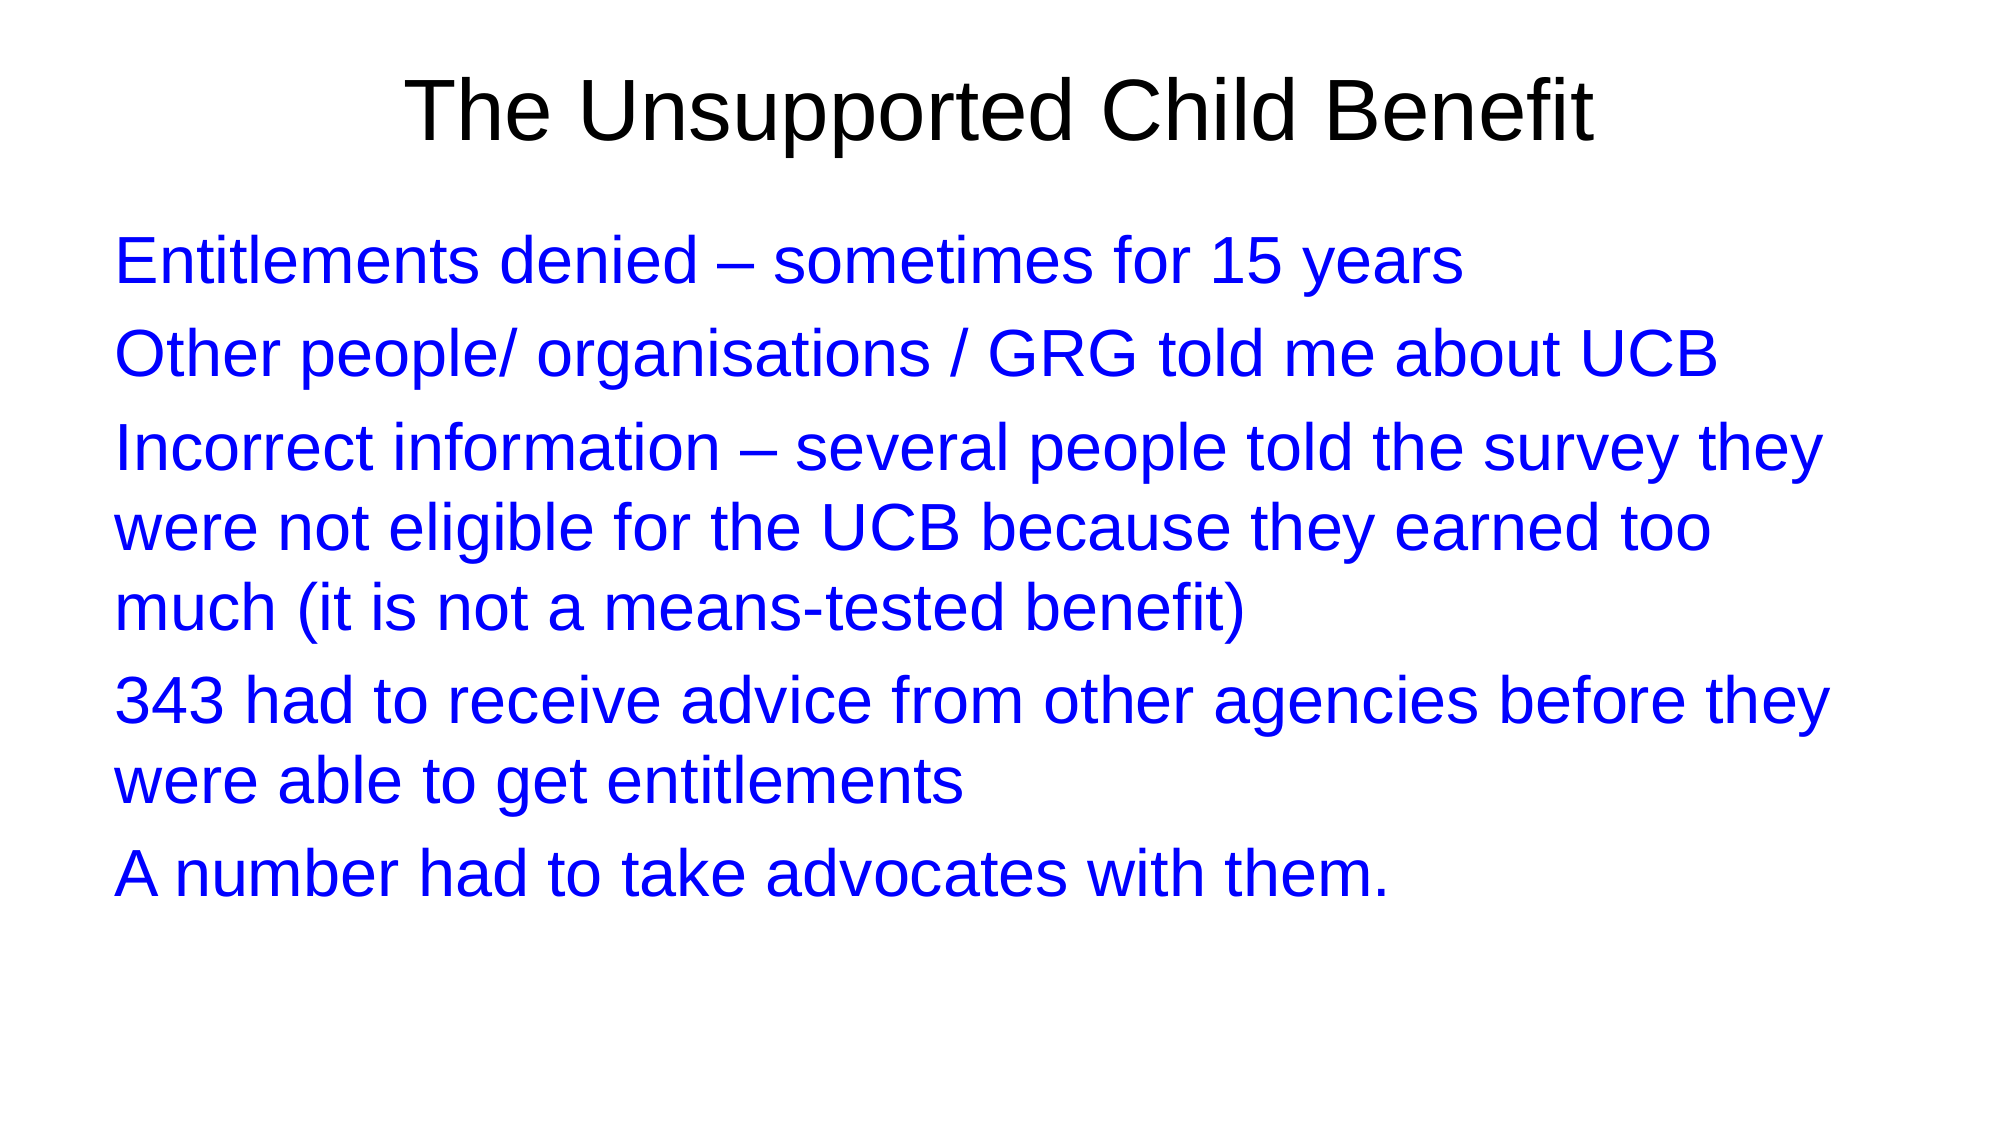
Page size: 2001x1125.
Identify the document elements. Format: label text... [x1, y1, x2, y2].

list Entitlements denied – sometimes for 15 years Other people/ organisations / GRG told me about UCB Incorrect information – several people told the survey they were not eligible for the UCB because they earned too much (it is not a means-tested benefit) 343 had to receive advice from other agencies before they were able to get entitlements A number had to take advocates with them. [99, 209, 1900, 1005]
title The Unsupported Child Benefit [99, 45, 1900, 166]
